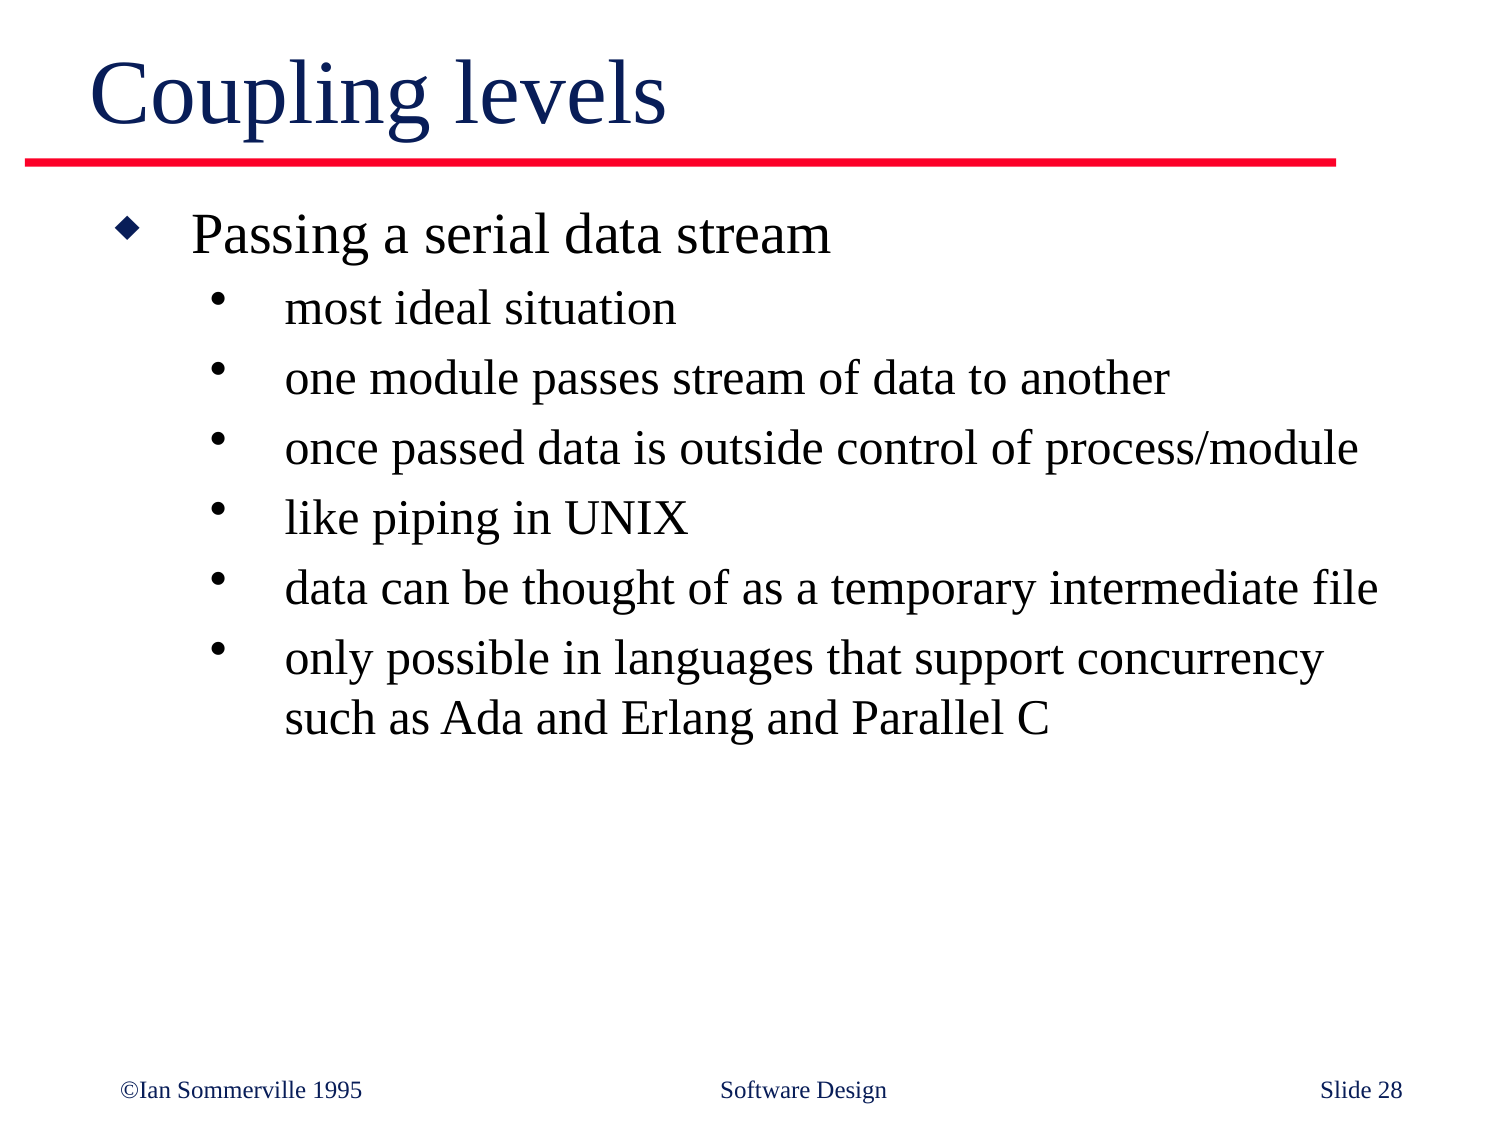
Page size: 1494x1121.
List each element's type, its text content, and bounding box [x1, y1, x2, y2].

list Passing a serial data stream most ideal situation one module passes stream of data to another once passed data is outside control of process/module like piping in UNIX data can be thought of as a temporary intermediate file only possible in languages that support concurrency such as Ada and Erlang and Parallel C [99, 187, 1437, 1038]
title Coupling levels [75, 37, 1350, 150]
